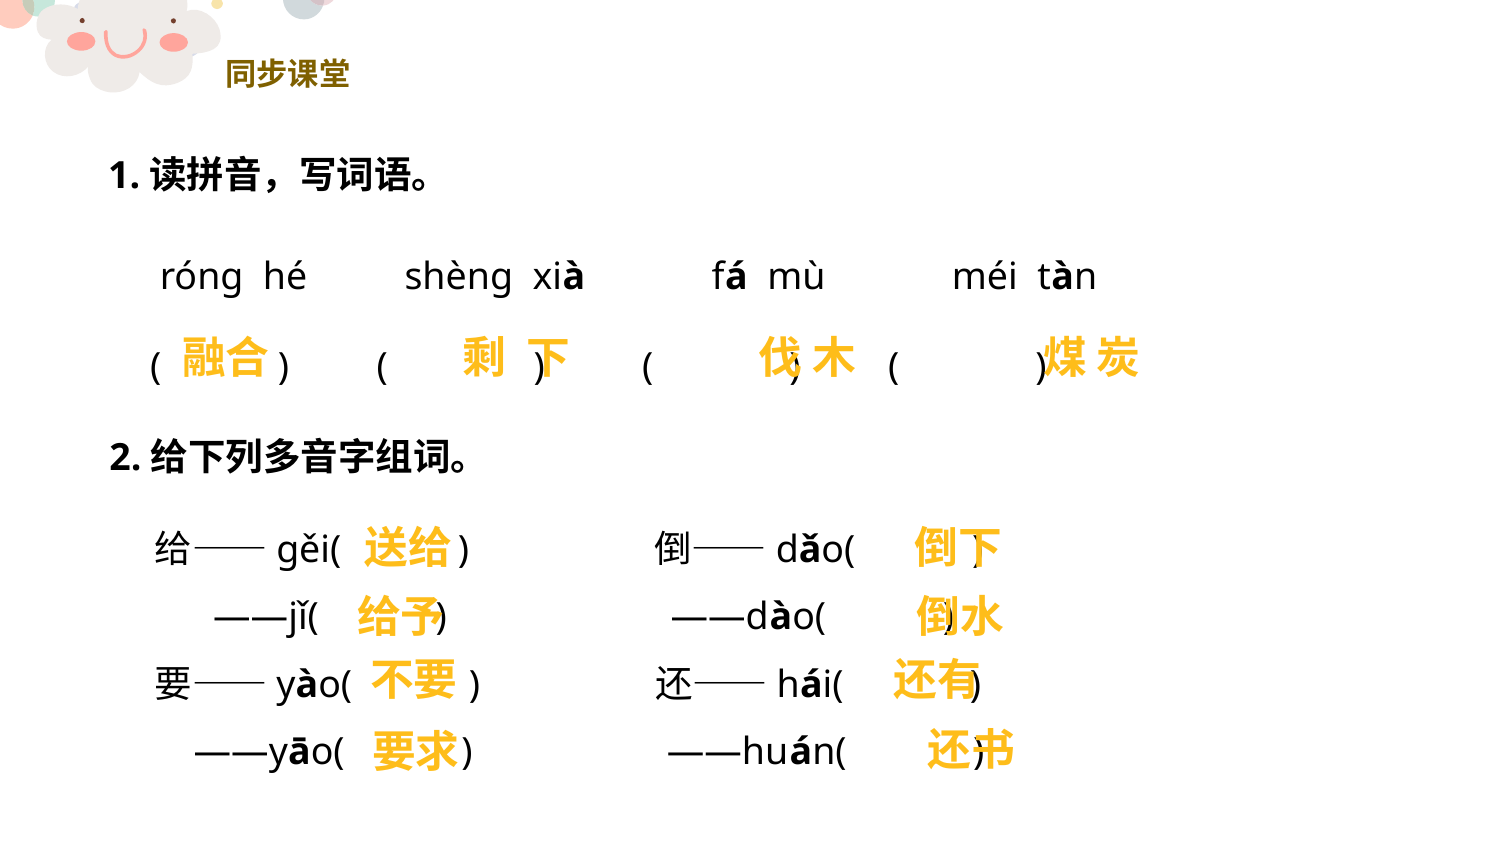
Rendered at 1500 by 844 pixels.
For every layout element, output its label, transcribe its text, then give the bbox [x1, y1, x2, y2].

text_box 剩 下 [430, 323, 582, 388]
text_box 伐 木 [727, 323, 868, 388]
text_box 煤 炭 [1011, 323, 1152, 388]
text_box róng hé shèng xià fá mù méi tàn ( ) ( ) ( ) ( ) [138, 201, 1268, 393]
text_box 同步课堂 [342, 48, 506, 98]
text_box 还书 [916, 716, 1027, 781]
text_box 倒水 [905, 583, 1016, 648]
text_box 给——gěi( ) 倒——dǎo( ) ——jǐ( ) ——dào( ) 要——yào( ) 还——hái( ) ——yāo( ) ——huán( ) [143, 496, 1313, 778]
text_box 要求 [360, 718, 471, 782]
picture [0, 0, 342, 98]
text_box 倒下 [903, 513, 1014, 578]
text_box 给予 [345, 583, 456, 648]
text_box 还有 [882, 645, 993, 710]
text_box 1.读拼音，写词语。 [96, 145, 461, 202]
text_box 2.给下列多音字组词。 [98, 427, 500, 484]
text_box 送给 [353, 513, 464, 578]
text_box 不要 [358, 645, 469, 710]
